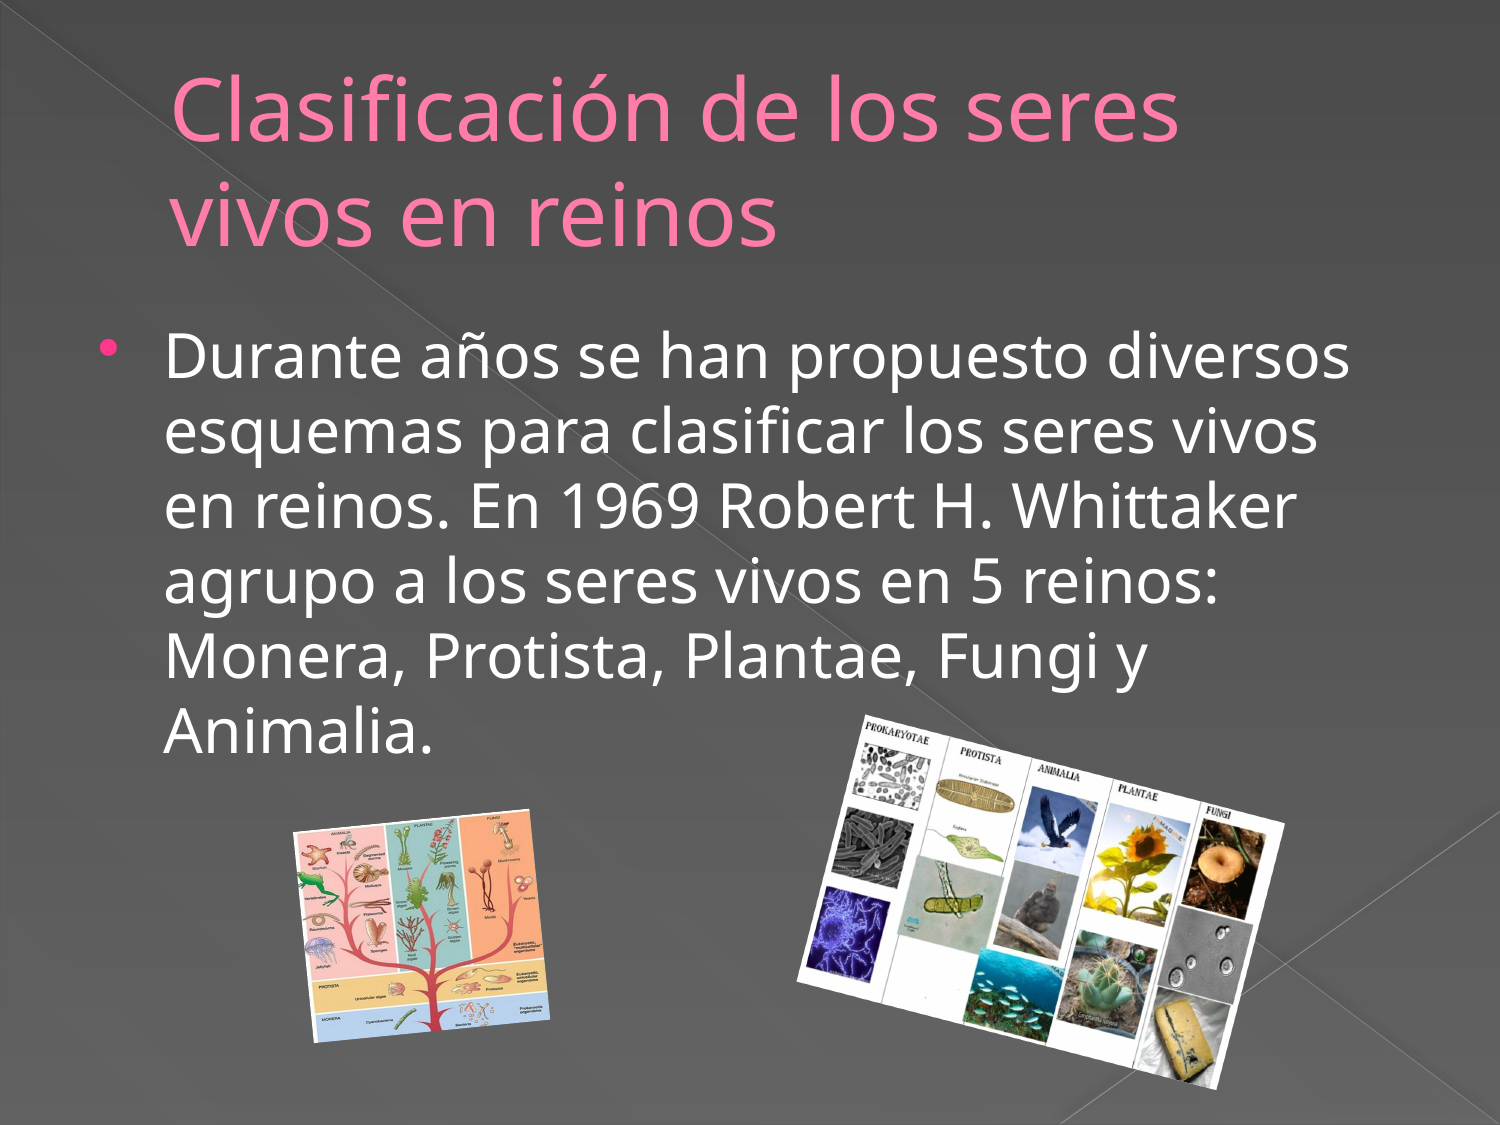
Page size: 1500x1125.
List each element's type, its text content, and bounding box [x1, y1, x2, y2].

picture [797, 715, 1284, 1089]
list Durante años se han propuesto diversos esquemas para clasificar los seres vivos en reinos. En 1969 Robert H. Whittaker agrupo a los seres vivos en 5 reinos: Monera, Protista, Plantae, Fungi y Animalia. [75, 308, 1425, 1059]
picture [292, 809, 550, 1044]
title Clasificación de los seres vivos en reinos [75, 43, 1425, 274]
